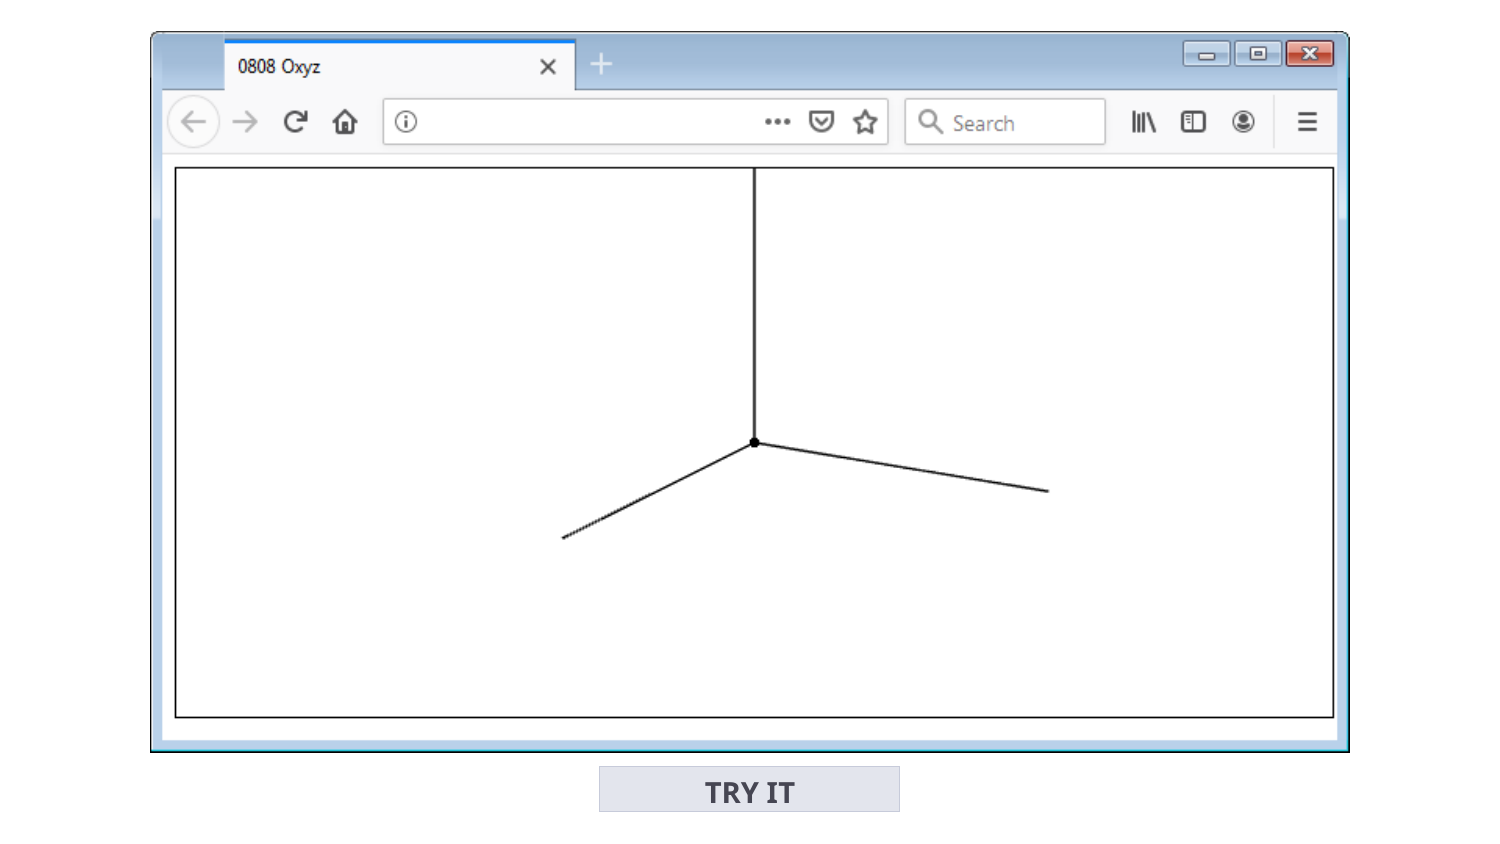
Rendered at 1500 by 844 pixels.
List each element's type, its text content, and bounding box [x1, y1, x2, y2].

text_box TRY IT [599, 766, 900, 812]
picture [149, 31, 1351, 753]
